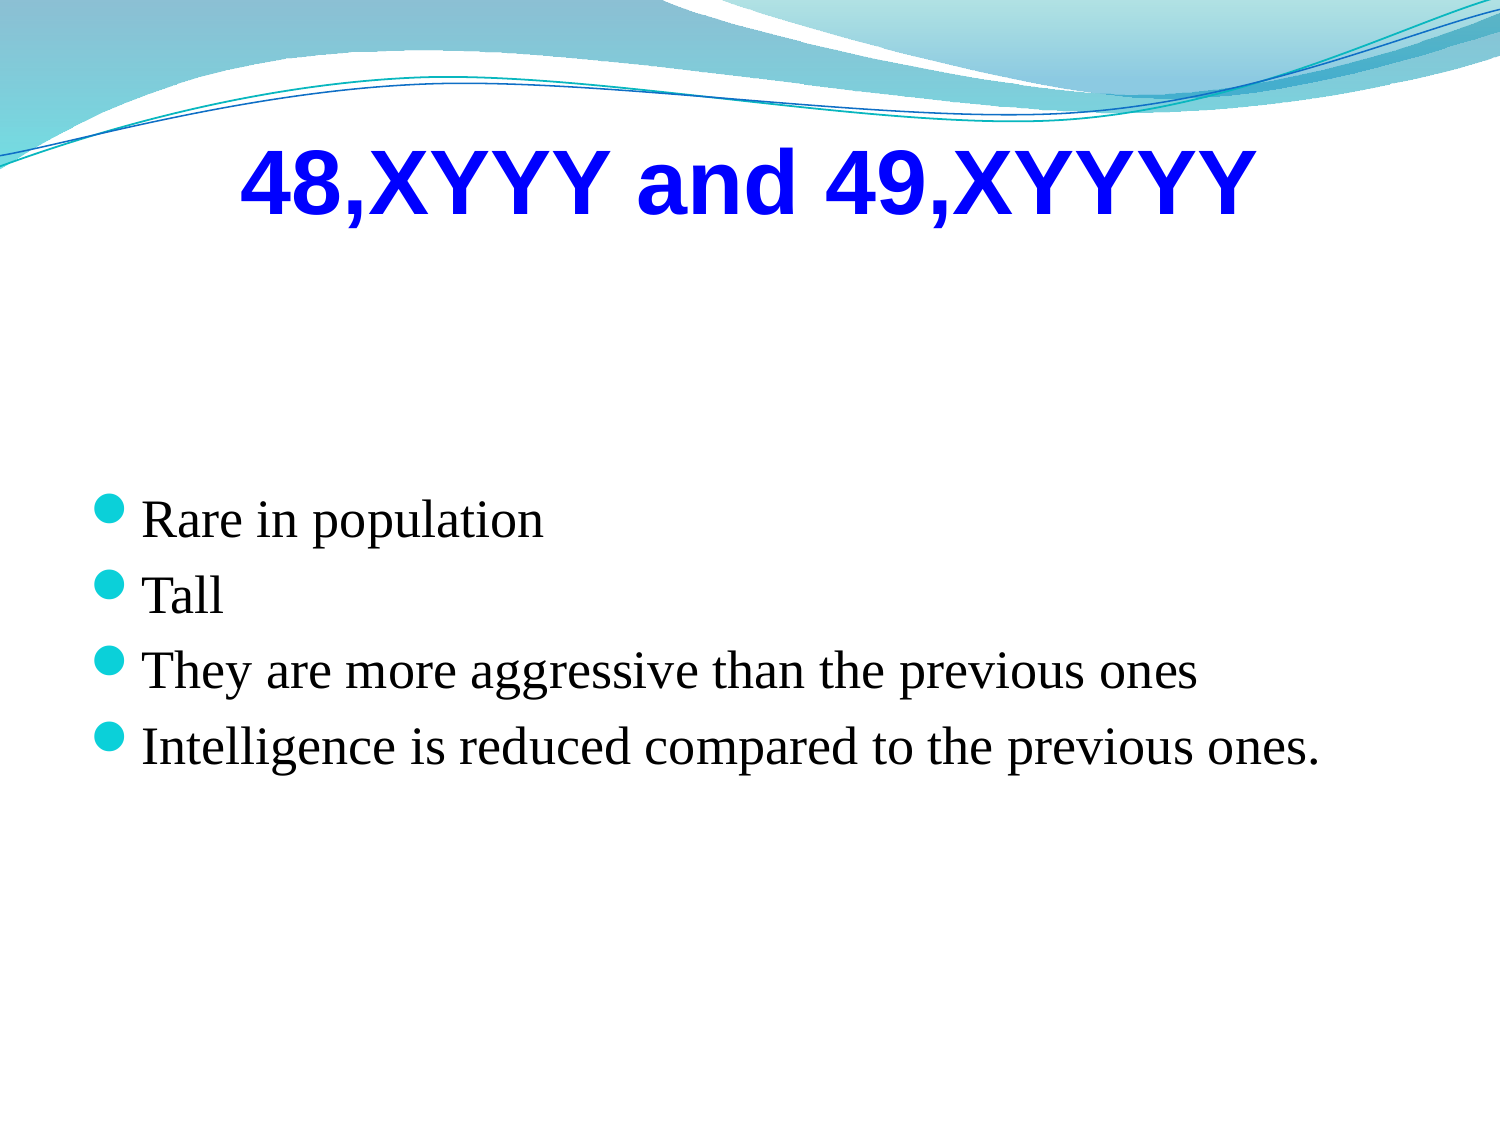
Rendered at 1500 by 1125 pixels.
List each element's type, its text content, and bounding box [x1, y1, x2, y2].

list Rare in population Tall They are more aggressive than the previous ones Intelligence is reduced compared to the previous ones. [75, 399, 1425, 1013]
title 48,XYYY and 49,XYYYY [75, 45, 1425, 233]
